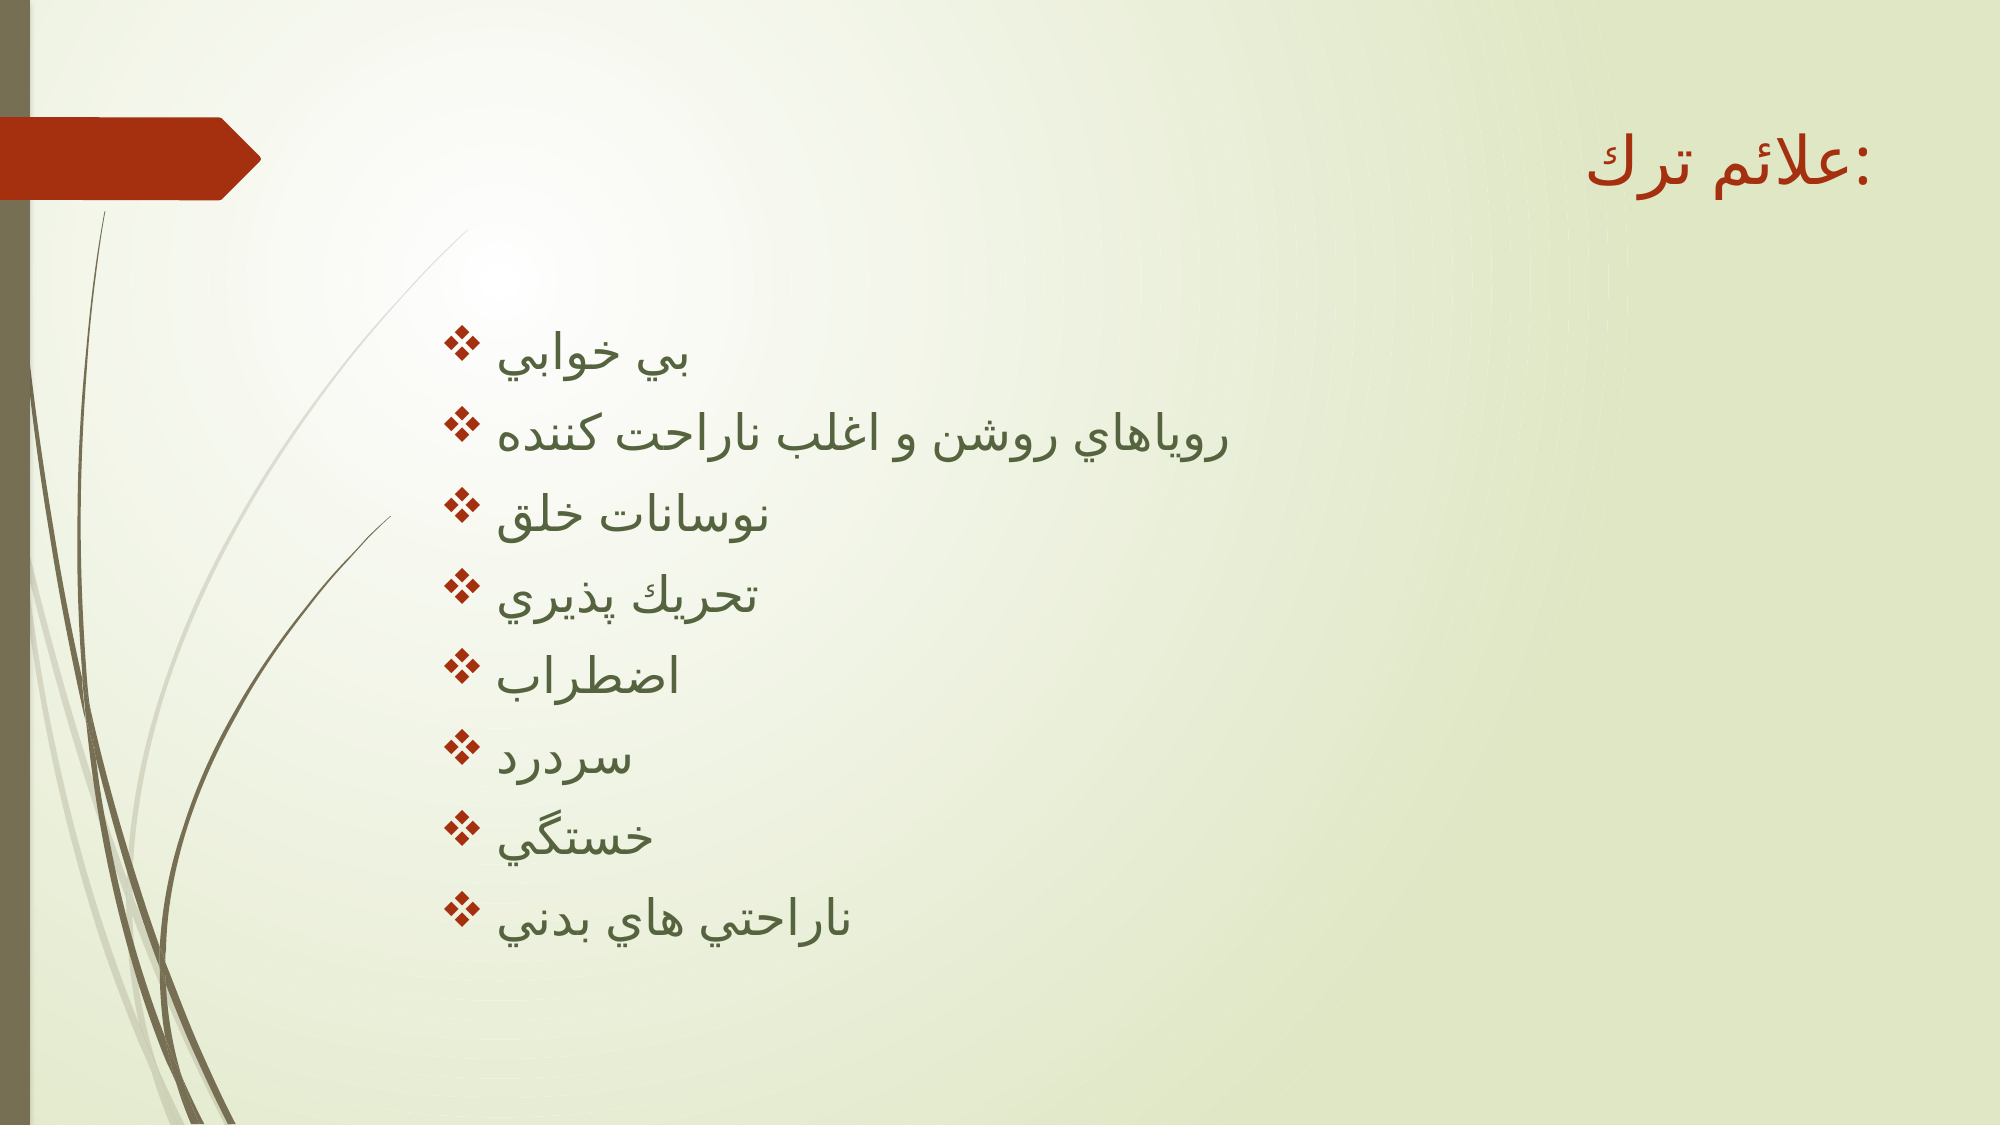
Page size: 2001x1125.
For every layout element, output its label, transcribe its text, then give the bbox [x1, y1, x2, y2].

list علائم ترك: بي خوابي روياهاي روشن و اغلب ناراحت كننده نوسانات خلق تحريك پذيري اضطراب سردرد خستگي ناراحتي هاي بدني [424, 110, 1888, 970]
